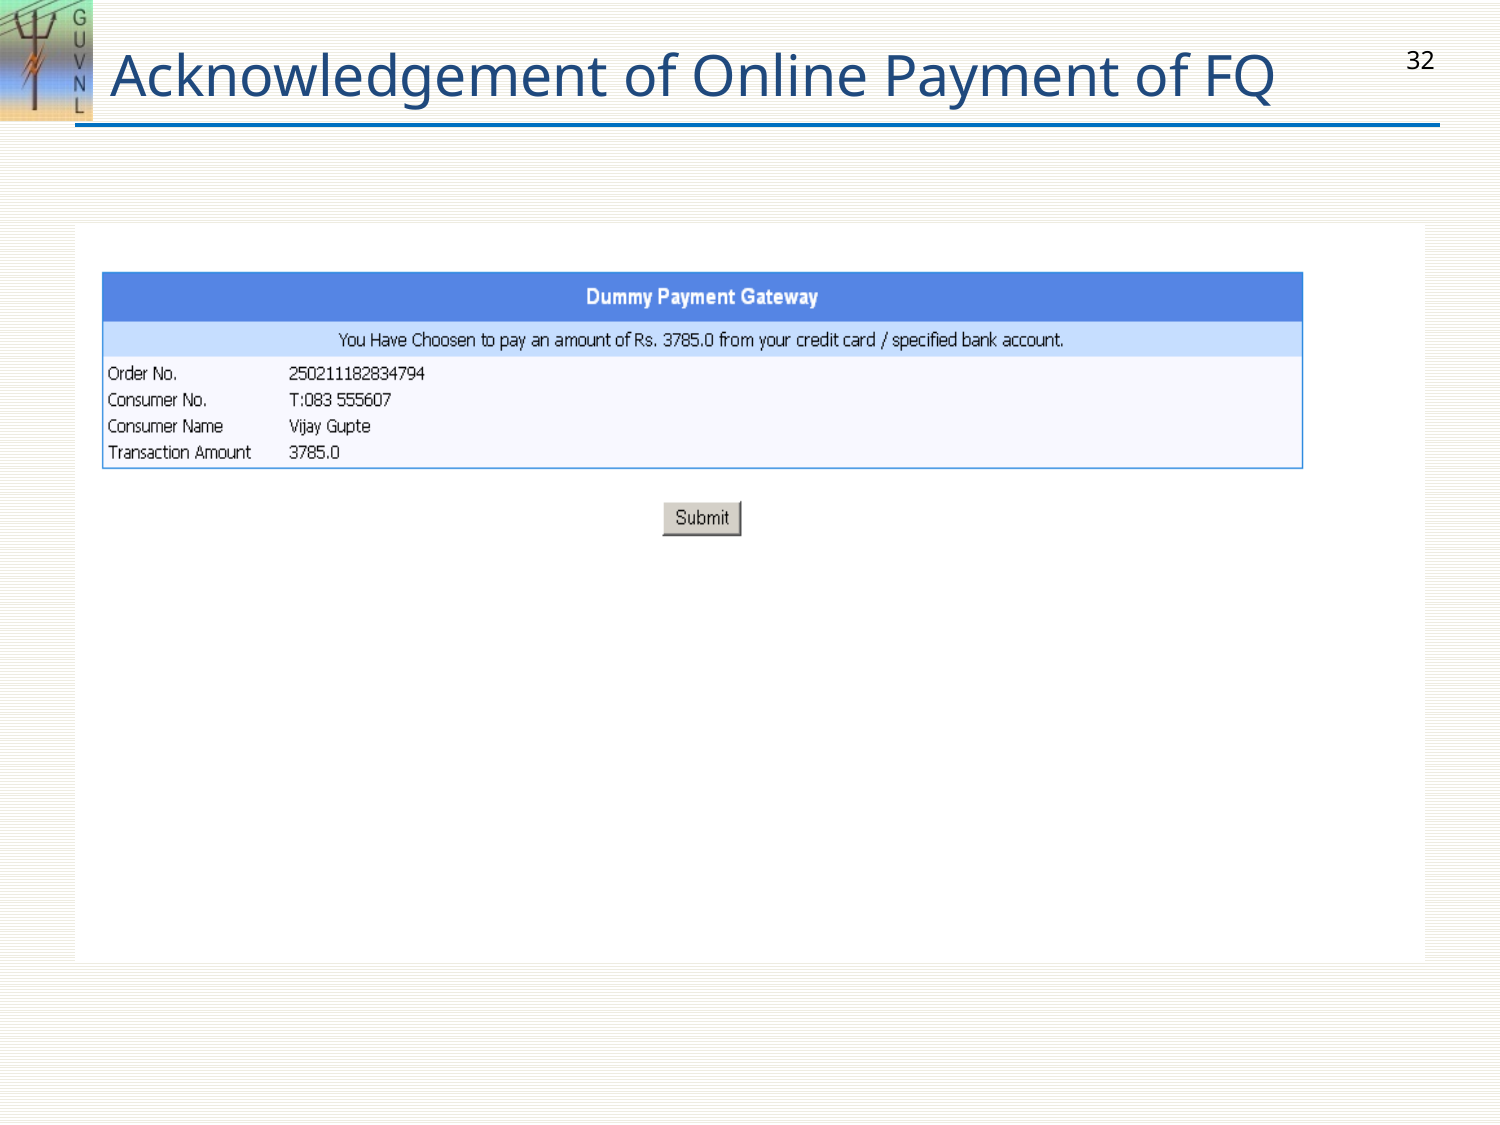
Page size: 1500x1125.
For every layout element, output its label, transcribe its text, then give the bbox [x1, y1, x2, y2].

picture [0, 0, 93, 121]
title Acknowledgement of Online Payment of FQ [96, 30, 1413, 116]
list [74, 224, 1426, 961]
slide_number 32 [1413, 37, 1451, 116]
